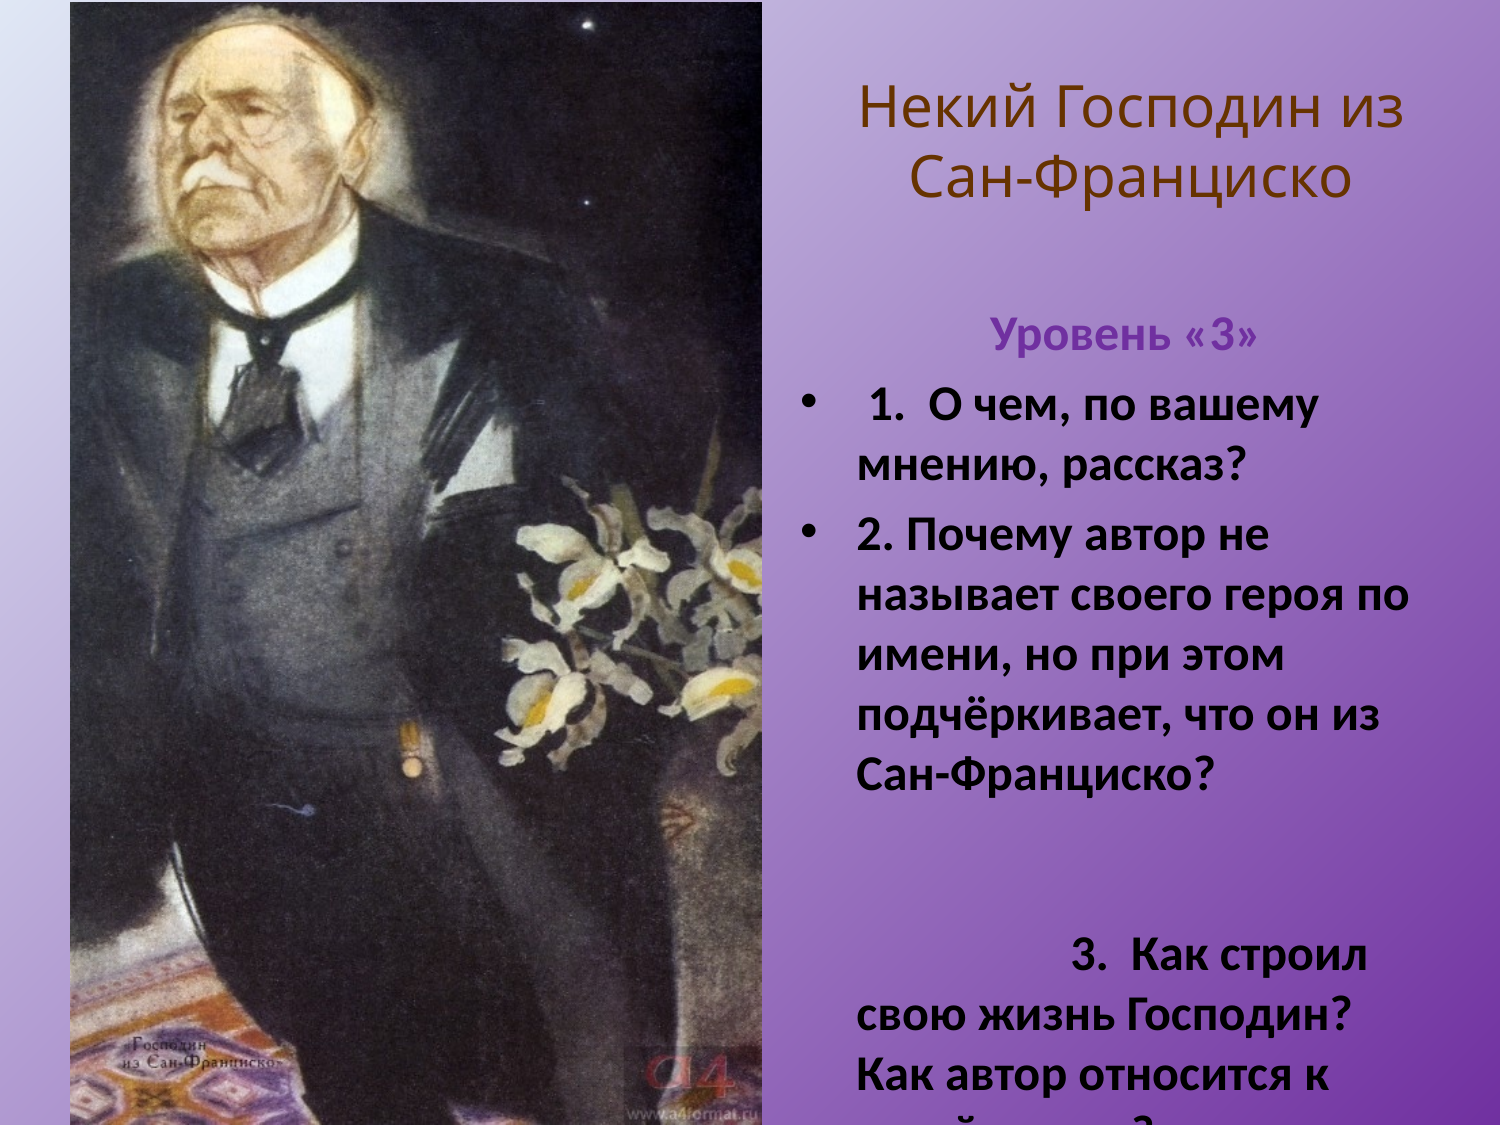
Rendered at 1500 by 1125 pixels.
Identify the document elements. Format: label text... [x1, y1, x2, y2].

list Уровень «3» 1. О чем, по вашему мнению, рассказ? 2. Почему автор не называет своего героя по имени, но при этом подчёркивает, что он из Сан-Франциско? 3. Как строил свою жизнь Господин? Как автор относится к такой жизни? [785, 292, 1468, 1059]
picture [70, 2, 763, 1125]
title Некий Господин из Сан-Франциско [796, 45, 1466, 233]
